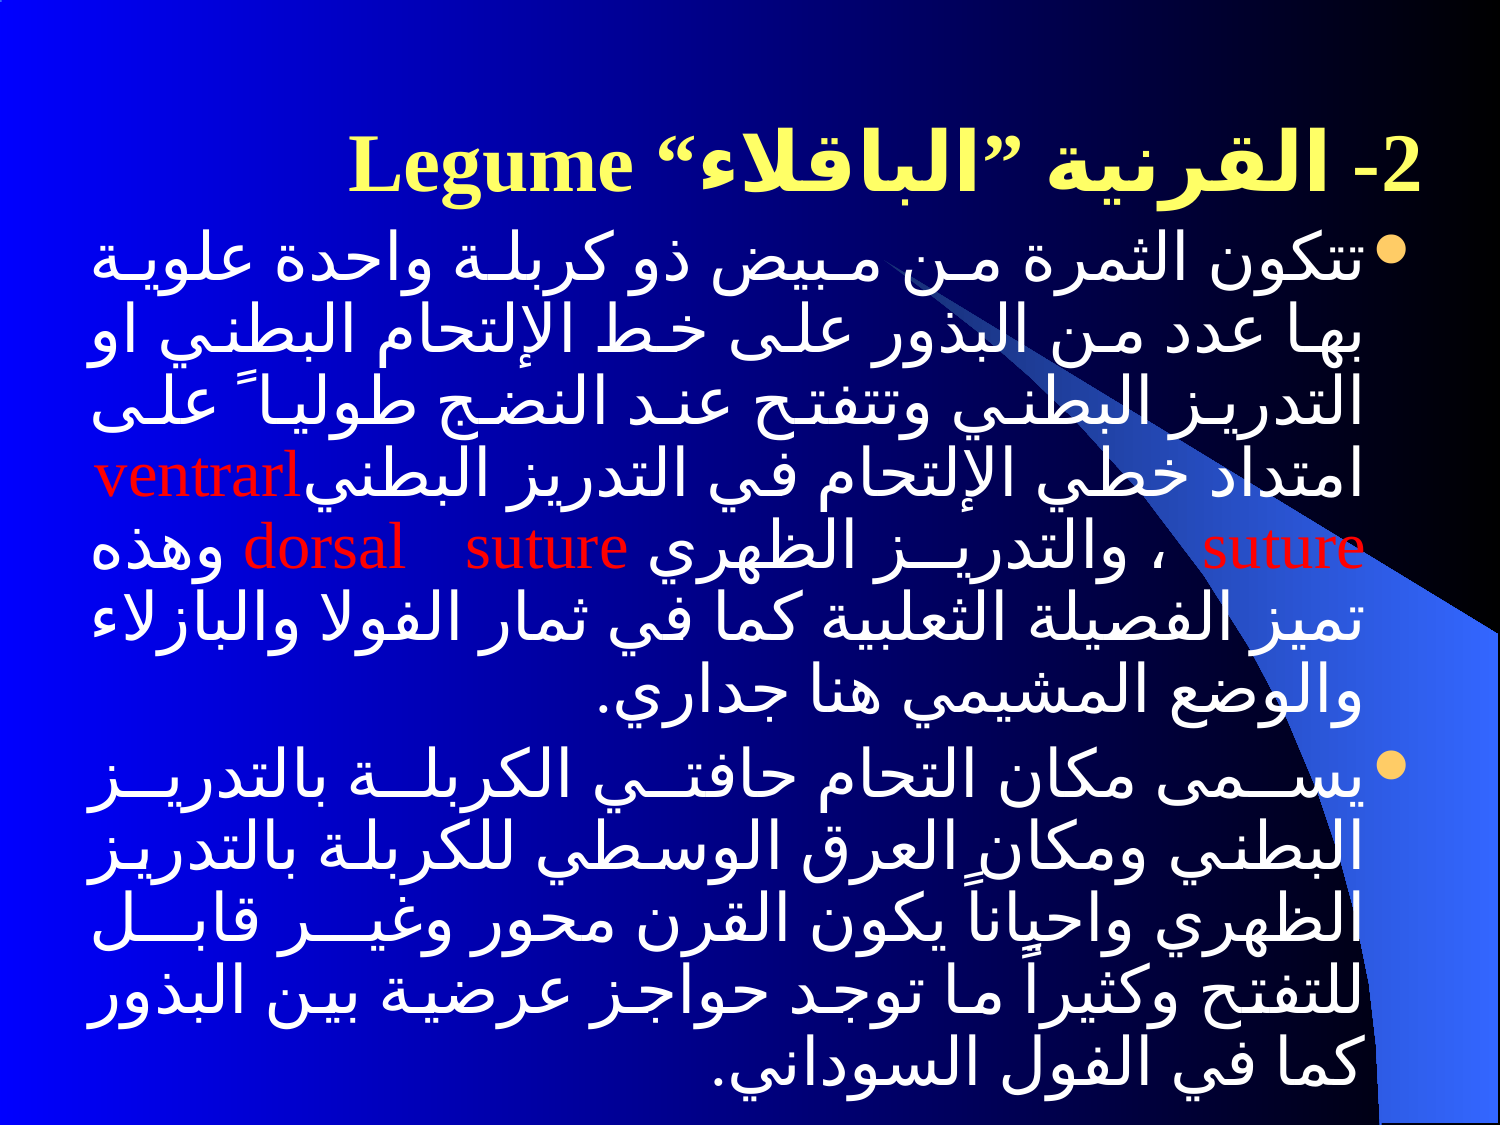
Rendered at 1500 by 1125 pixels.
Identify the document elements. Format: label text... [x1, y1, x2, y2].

text_box 2- القرنية ”الباقلاء“ Legume تتكون الثمرة من مبيض ذو كربلة واحدة علوية بها عدد من البذور على خط الإلتحام البطني او التدريز البطني وتتفتح عند النضج طوليا ً على امتداد خطي الإلتحام في التدريز البطنيventrarl suture ، والتدريز الظهري dorsal suture وهذه تميز الفصيلة الثعلبية كما في ثمار الفولا والبازلاء والوضع المشيمي هنا جداري. يسمى مكان التحام حافتي الكربلة بالتدريز البطني ومكان العرق الوسطي للكربلة بالتدريز الظهري واحياناً يكون القرن محور وغير قابل للتفتح وكثيراً ما توجد حواجز عرضية بين البذور كما في الفول السوداني. [74, 112, 1438, 988]
